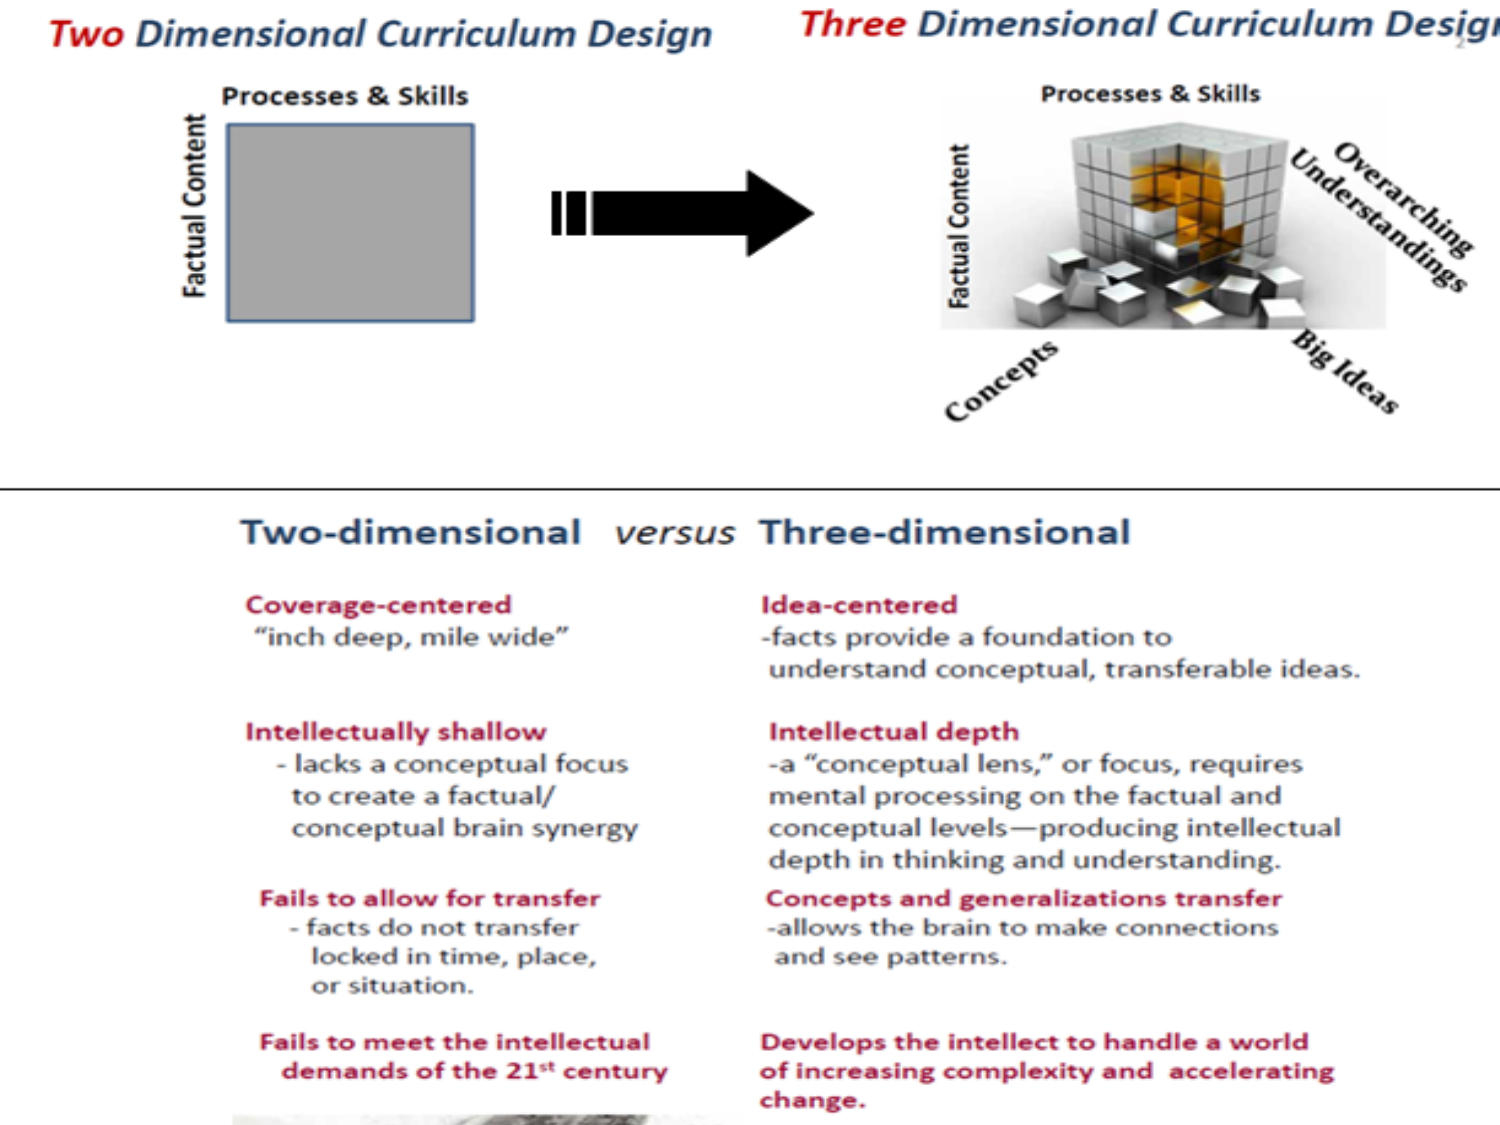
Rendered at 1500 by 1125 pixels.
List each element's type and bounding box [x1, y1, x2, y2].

list [4, 4, 1497, 1120]
